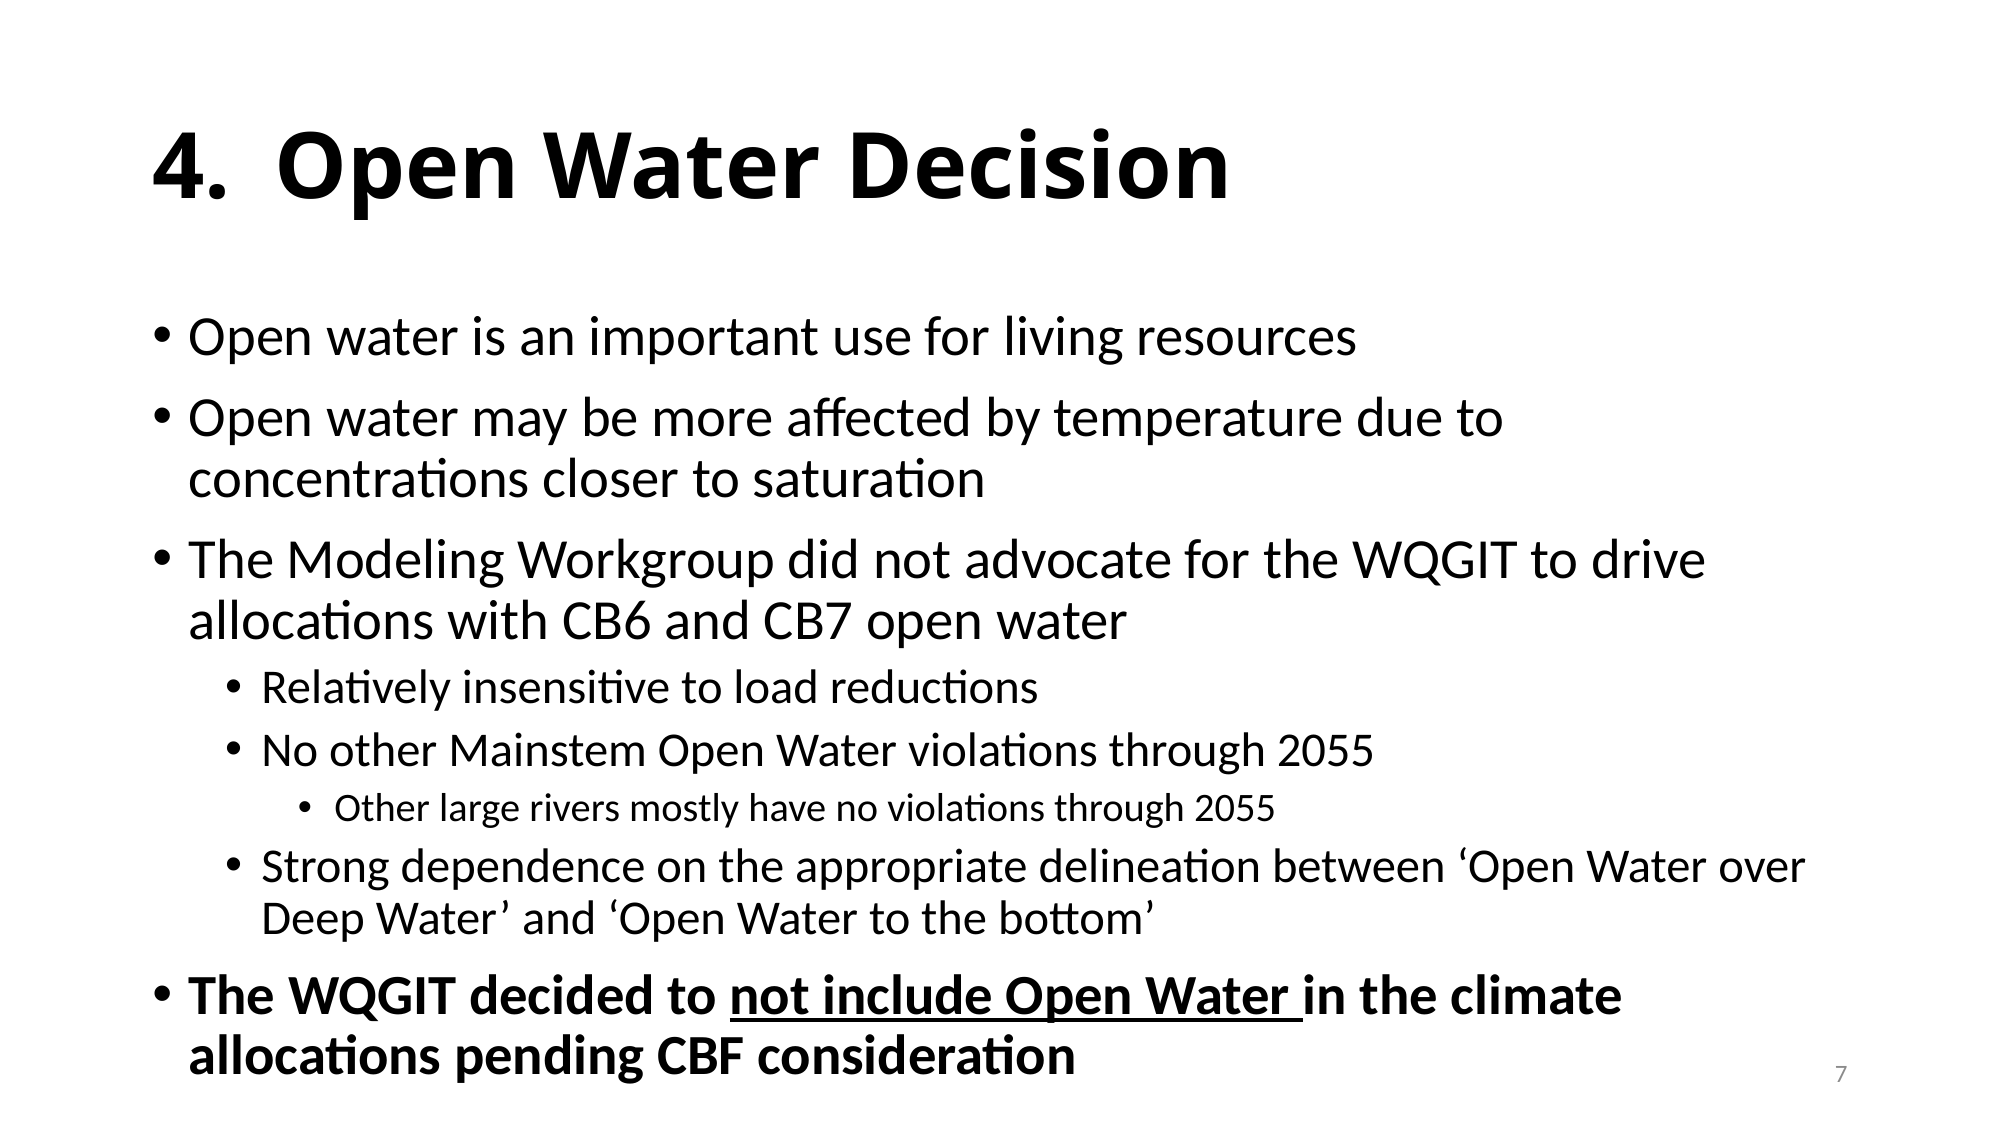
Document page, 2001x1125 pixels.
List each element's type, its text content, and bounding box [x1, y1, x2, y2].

list Open water is an important use for living resources Open water may be more affected by temperature due to concentrations closer to saturation The Modeling Workgroup did not advocate for the WQGIT to drive allocations with CB6 and CB7 open water Relatively insensitive to load reductions No other Mainstem Open Water violations through 2055 Other large rivers mostly have no violations through 2055 Strong dependence on the appropriate delineation between ‘Open Water over Deep Water’ and ‘Open Water to the bottom’ The WQGIT decided to not include Open Water in the climate allocations pending CBF consideration [137, 299, 1863, 1103]
title Open Water Decision [137, 59, 1863, 278]
slide_number 7 [1412, 1042, 1863, 1103]
